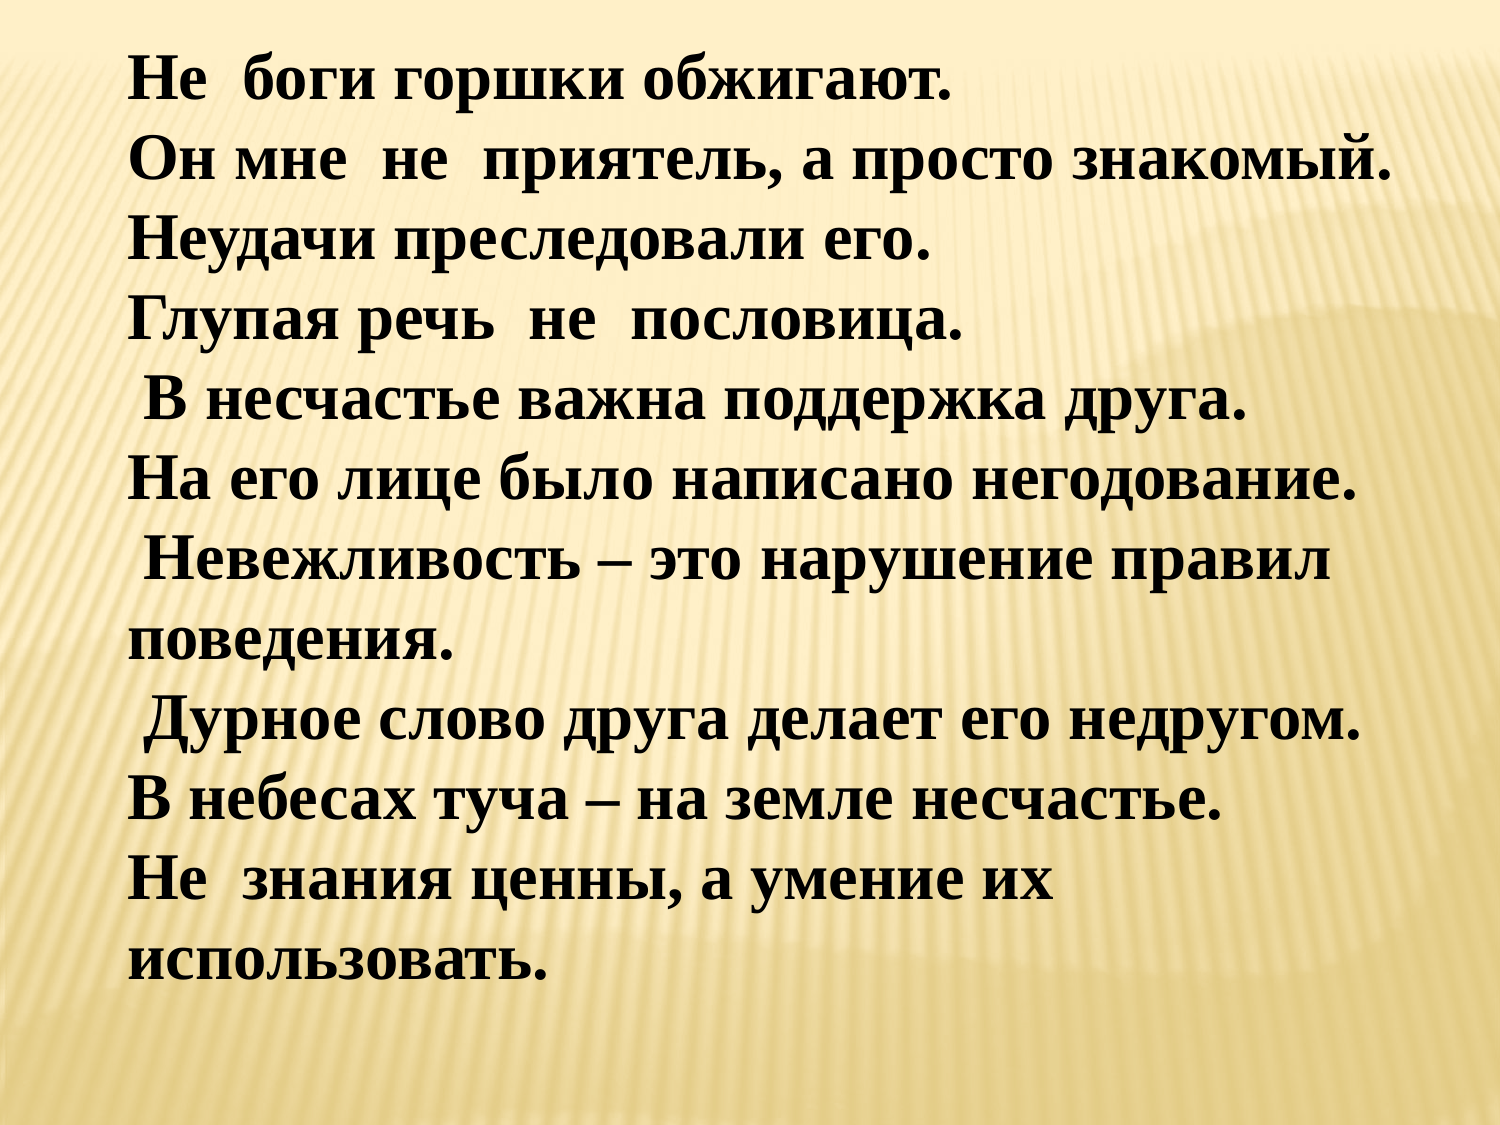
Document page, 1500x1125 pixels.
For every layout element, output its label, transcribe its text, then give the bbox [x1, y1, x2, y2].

text_box Не боги горшки обжигают. Он мне не приятель, а просто знакомый. Неудачи преследовали его. Глупая речь не пословица. В несчастье важна поддержка друга. На его лице было написано негодование. Невежливость – это нарушение правил поведения. Дурное слово друга делает его недругом. В небесах туча – на земле несчастье. Не знания ценны, а умение их использовать. [112, 25, 1500, 1000]
